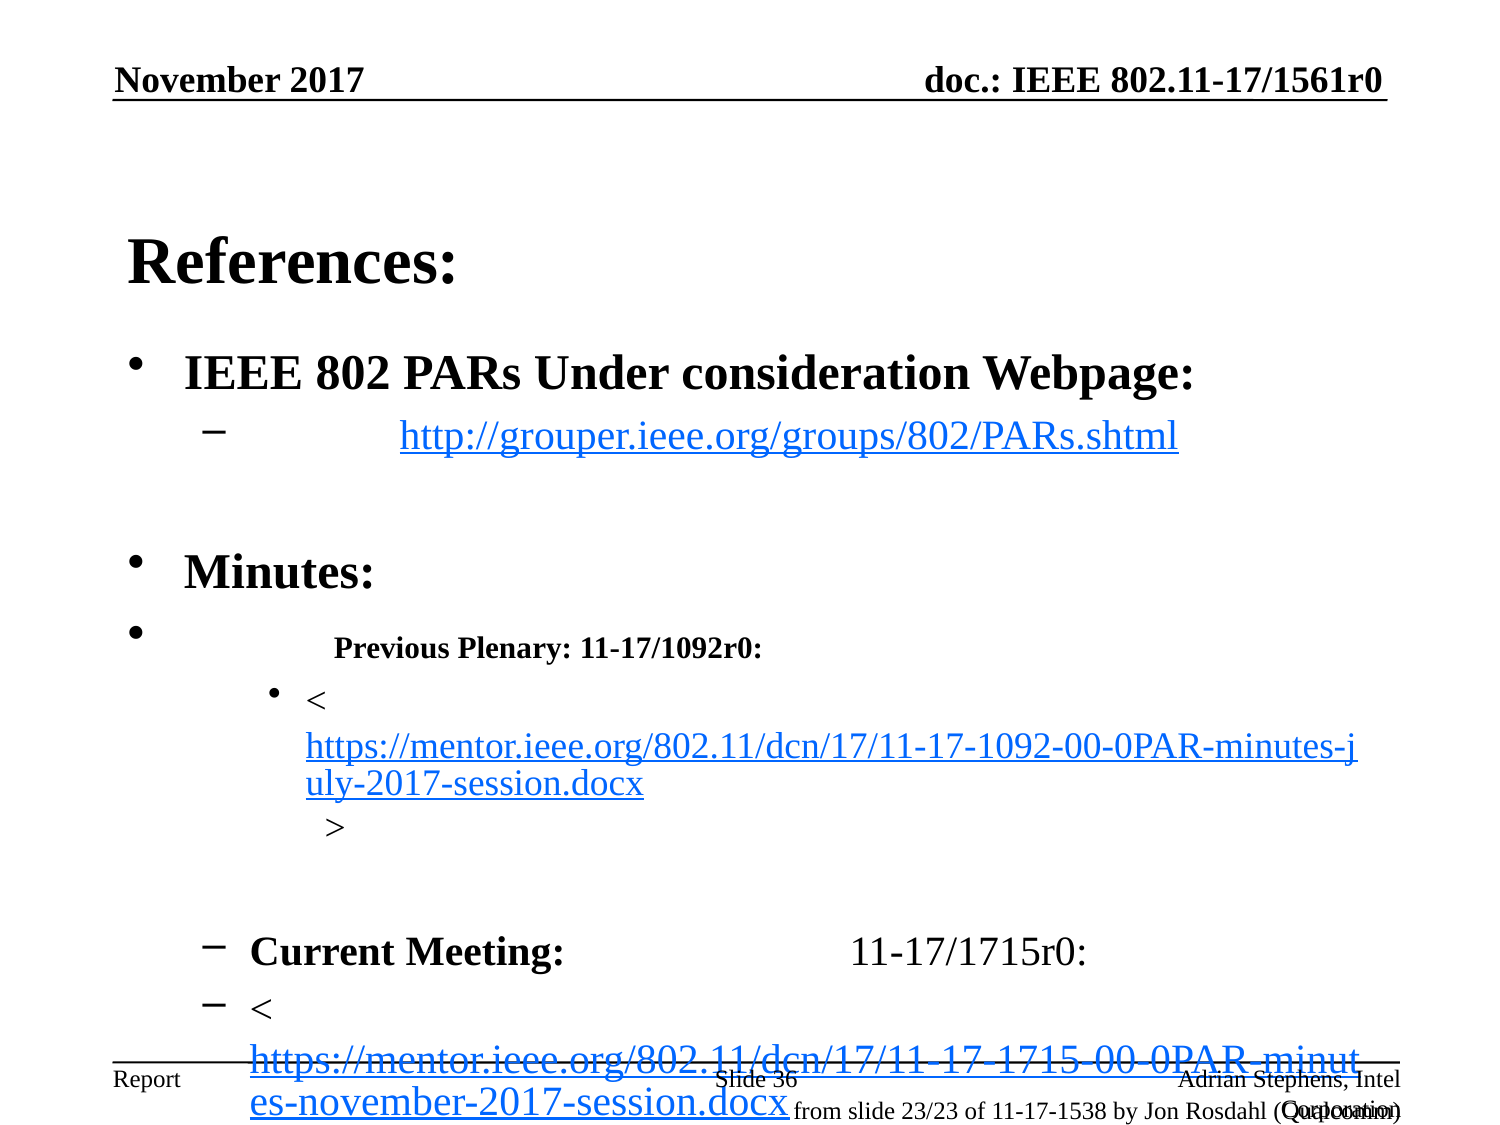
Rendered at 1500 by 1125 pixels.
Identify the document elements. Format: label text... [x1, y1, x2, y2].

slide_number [114, 54, 374, 101]
text_box from slide 23/23 of 11-17-1538 by Jon Rosdahl (Qualcomm) [343, 1087, 1417, 1125]
footer Adrian Stephens, Intel Corporation [1141, 1061, 1402, 1087]
list IEEE 802 PARs Under consideration Webpage: http://grouper.ieee.org/groups/802/PARs.shtml Minutes: Previous Plenary: 11-17/1092r0: < https://mentor.ieee.org/802.11/dcn/17/11-17-1092-00-0PAR-minutes-july-2017-session.docx > Current Meeting: 11-17/1715r0: < https://mentor.ieee.org/802.11/dcn/17/11-17-1715-00-0PAR-minutes-november-2017-session.docx > [112, 332, 1388, 891]
slide_number Slide 36 [711, 1061, 801, 1093]
title References: [112, 224, 1388, 288]
